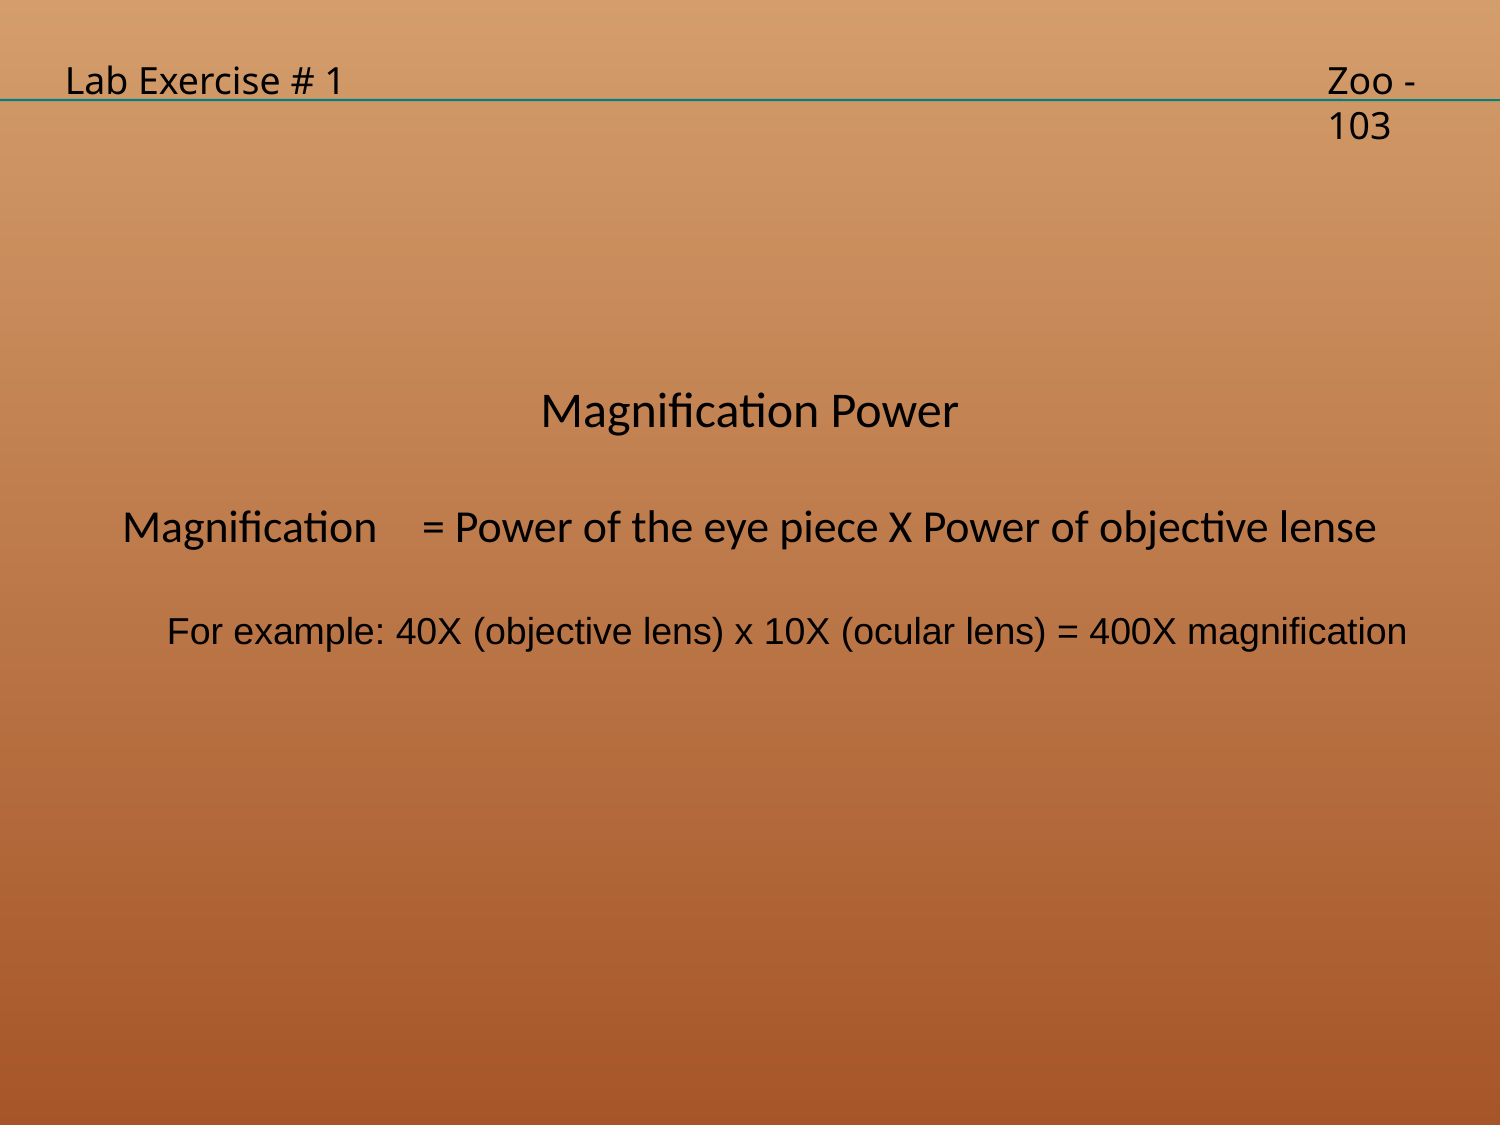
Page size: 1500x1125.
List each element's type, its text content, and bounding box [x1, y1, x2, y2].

text_box Magnification Power Magnification = Power of the eye piece X Power of objective lense For example: 40X (objective lens) x 10X (ocular lens) = 400X magnification [0, 369, 1500, 720]
text_box Lab Exercise # 1 [50, 49, 400, 99]
text_box Zoo - 103 [1312, 49, 1475, 100]
text_box Zoo - 103 [1312, 101, 1475, 155]
text_box Lab Exercise # 1 [50, 100, 400, 110]
